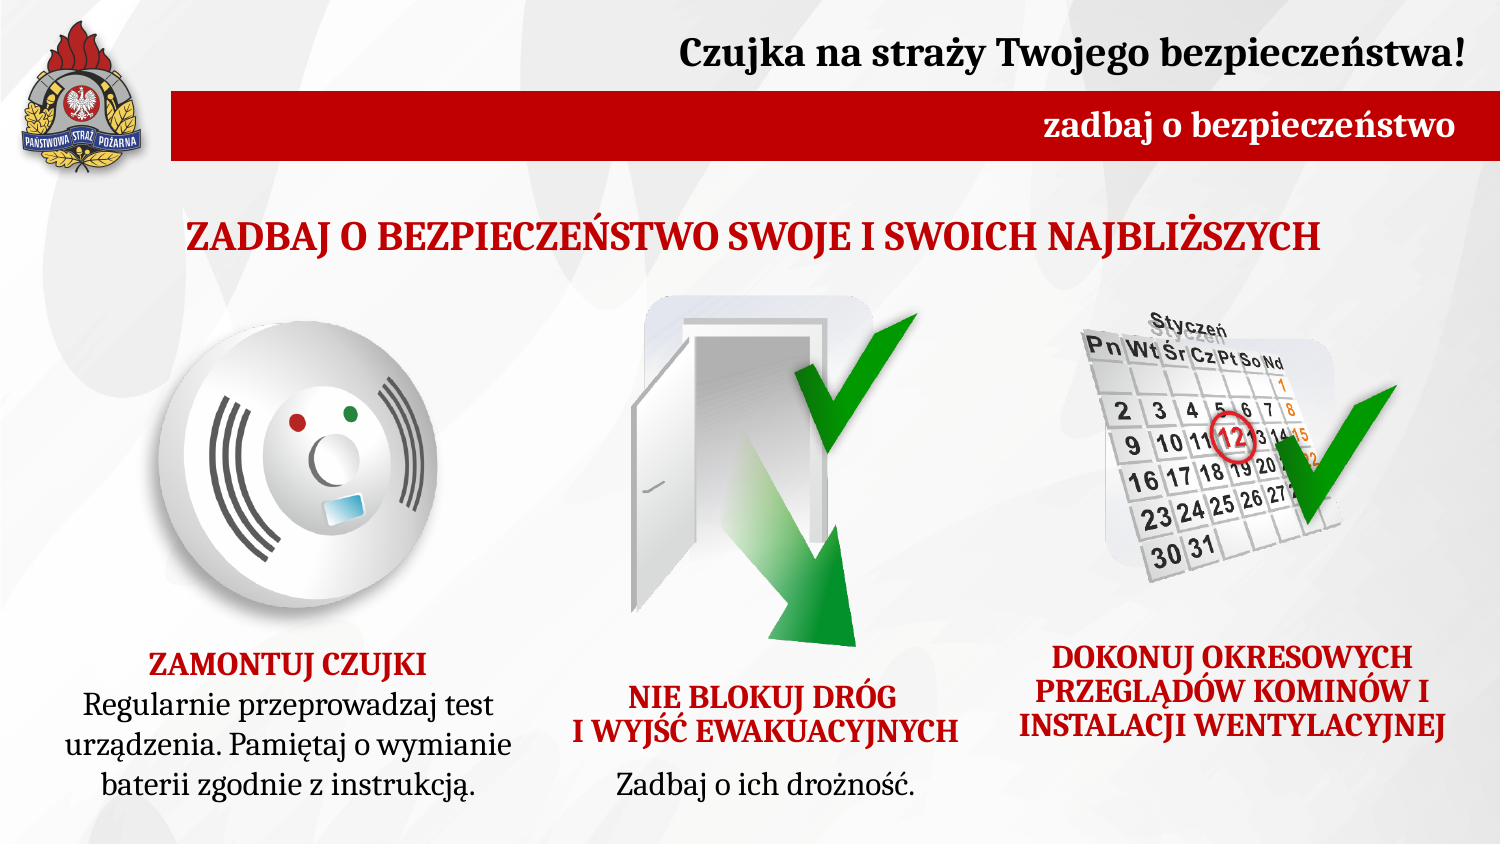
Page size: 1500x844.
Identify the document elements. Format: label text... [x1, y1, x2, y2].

picture [0, 0, 1500, 844]
text_box DOKONUJ OKRESOWYCH PRZEGLĄDÓW KOMINÓW I INSTALACJI WENTYLACYJNEJ [950, 634, 1471, 751]
text_box [171, 91, 1500, 161]
text_box ZAMONTUJ CZUJKI Regularnie przeprowadzaj test urządzenia. Pamiętaj o wymianie baterii zgodnie z instrukcją. [2, 634, 575, 810]
text_box Czujka na straży Twojego bezpieczeństwa! [572, 24, 1483, 82]
text_box NIE BLOKUJ DRÓG I WYJŚĆ EWAKUACYJNYCH Zadbaj o ich drożność. [501, 674, 987, 810]
text_box ZADBAJ O BEZPIECZEŃSTWO SWOJE I SWOICH NAJBLIŻSZYCH [40, 209, 1424, 267]
text_box zadbaj o bezpieczeństwo [171, 99, 1471, 153]
